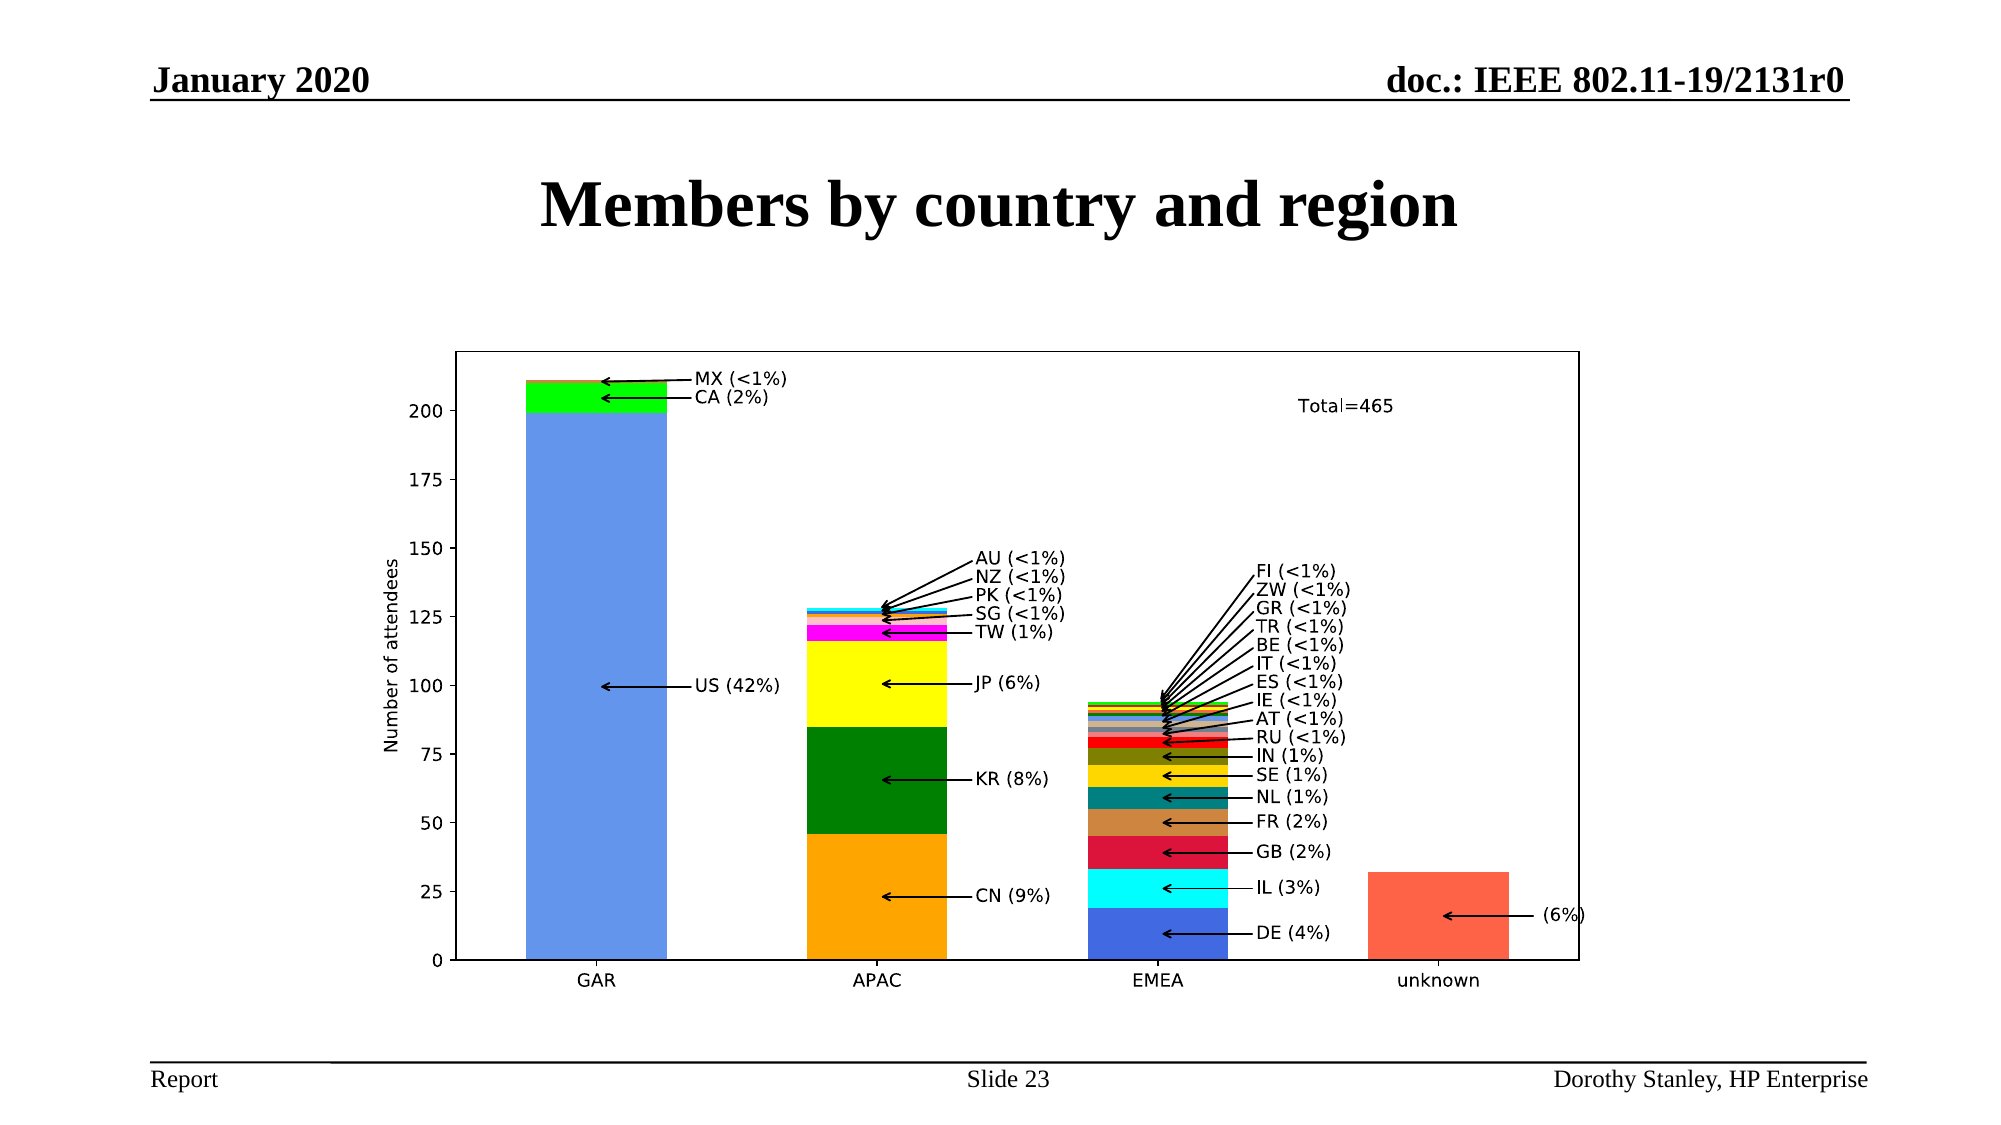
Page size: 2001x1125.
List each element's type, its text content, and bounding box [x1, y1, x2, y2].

slide_number Slide 23 [964, 1061, 1053, 1093]
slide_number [152, 54, 406, 101]
picture [274, 256, 1727, 1051]
footer Dorothy Stanley, HP Enterprise [1512, 1061, 1869, 1093]
title Members by country and region [150, 112, 1850, 288]
